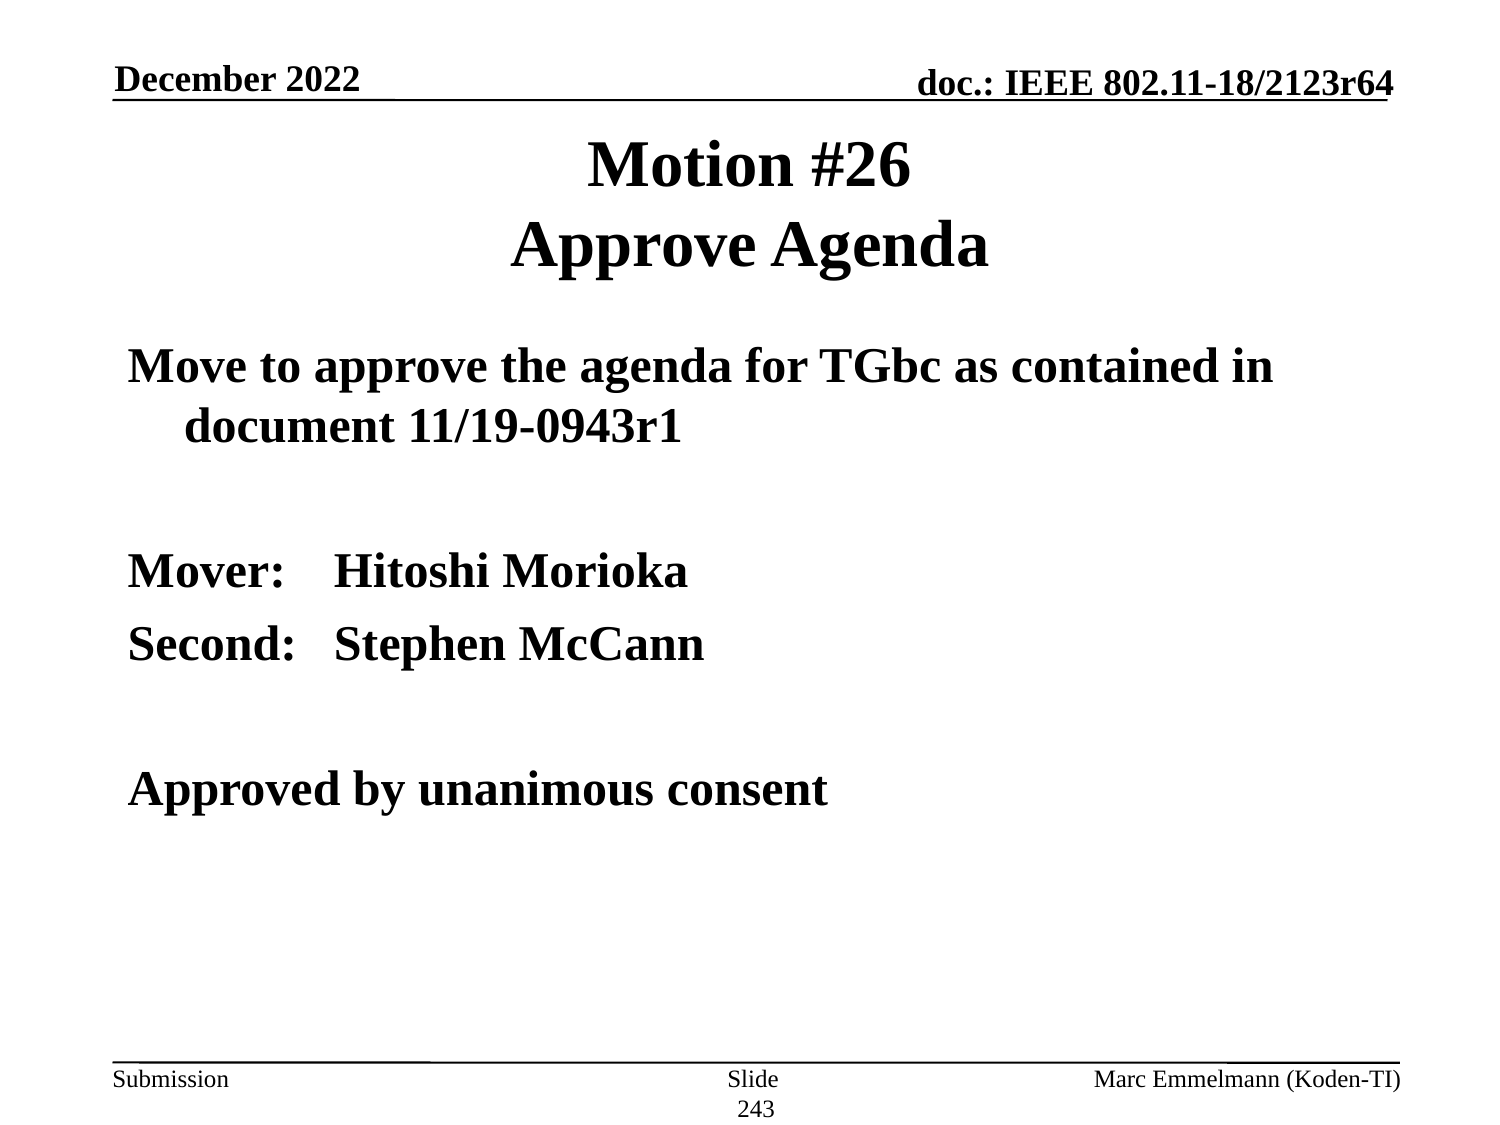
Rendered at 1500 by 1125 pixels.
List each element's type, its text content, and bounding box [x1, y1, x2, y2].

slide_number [114, 54, 423, 100]
slide_number Slide 243 [712, 1061, 800, 1123]
list Move to approve the agenda for TGbc as contained in document 11/19-0943r1 Mover: Hitoshi Morioka Second: Stephen McCann Approved by unanimous consent [112, 324, 1388, 1000]
title Motion #26 Approve Agenda [112, 112, 1388, 288]
footer Marc Emmelmann (Koden-TI) [878, 1061, 1402, 1093]
